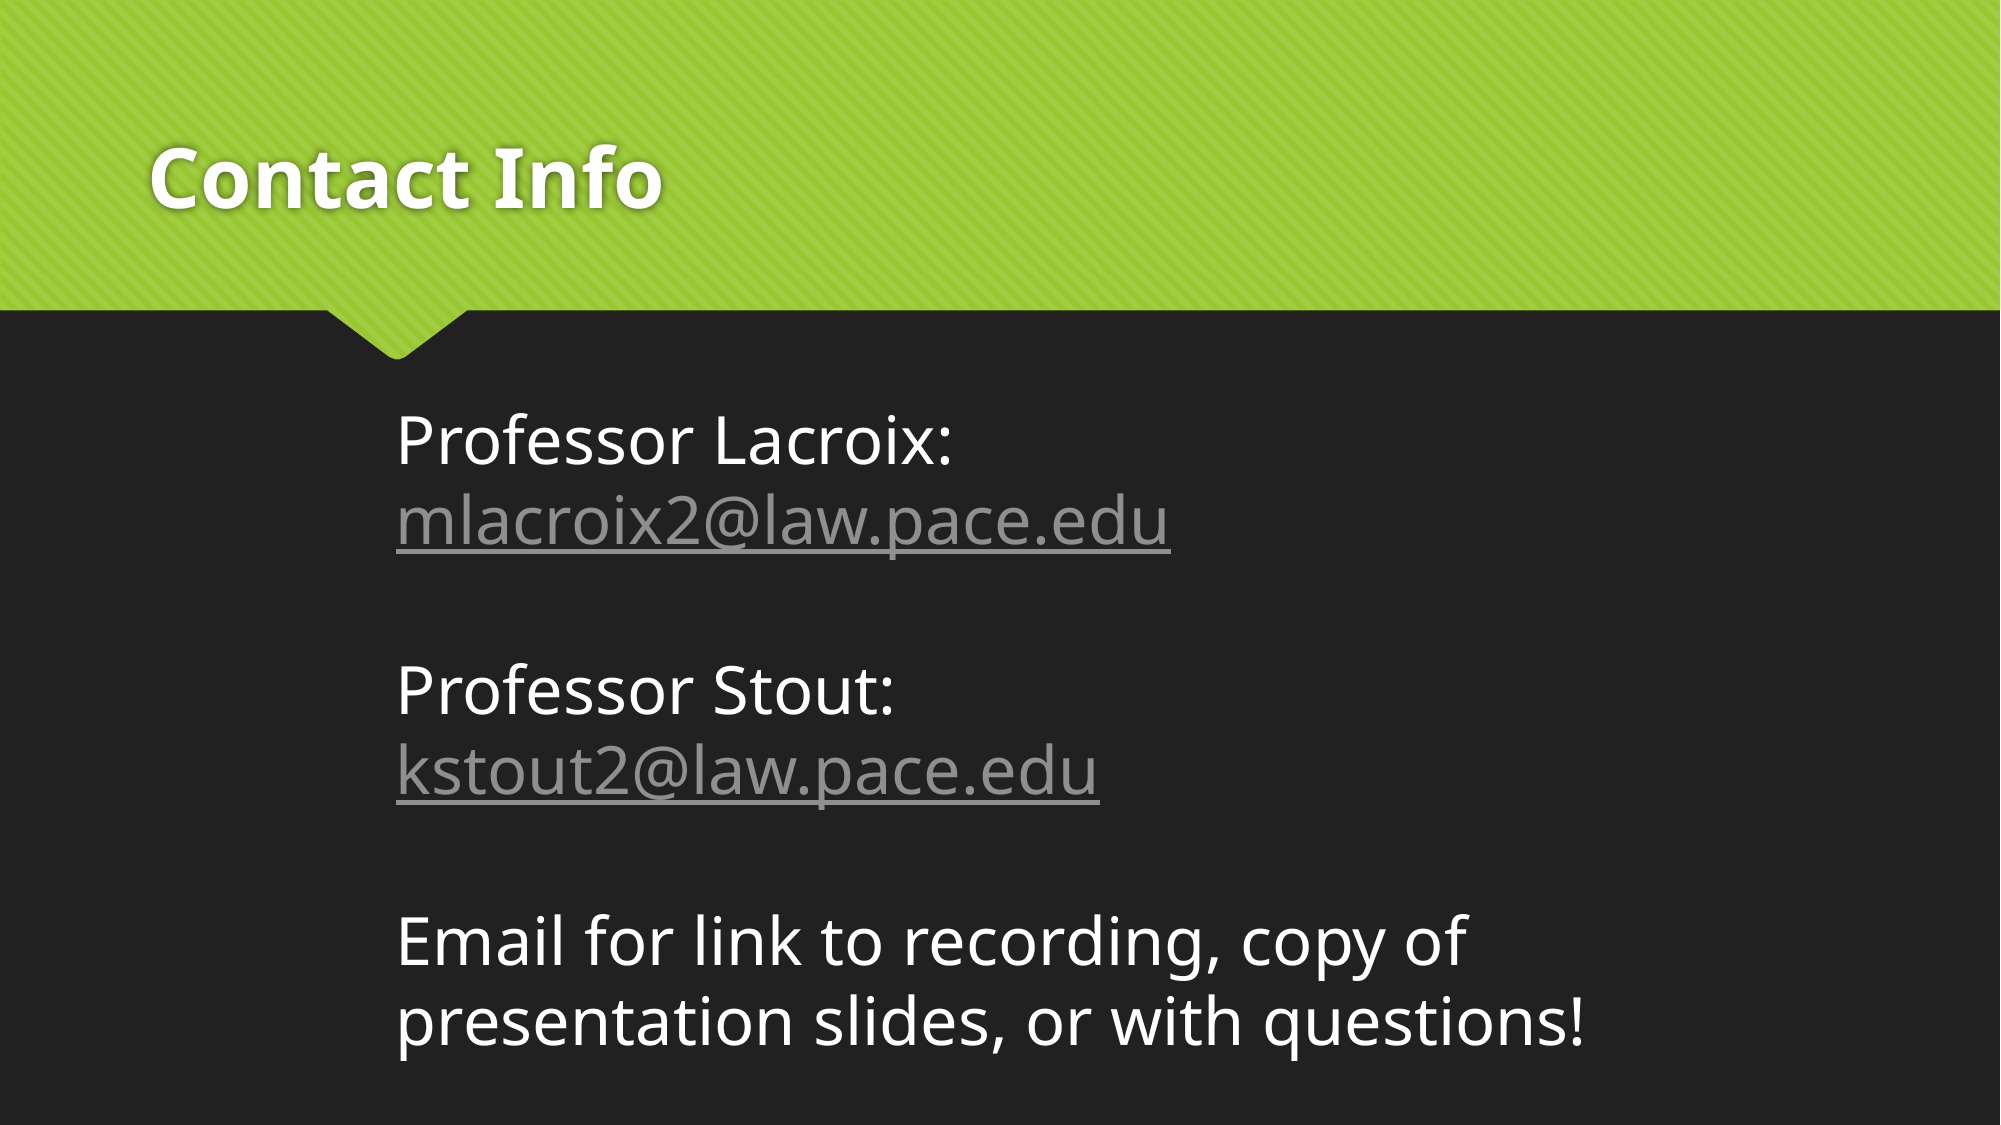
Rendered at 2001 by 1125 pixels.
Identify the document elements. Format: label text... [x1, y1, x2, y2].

text_box Professor Lacroix: mlacroix2@law.pace.edu Professor Stout: kstout2@law.pace.edu Email for link to recording, copy of presentation slides, or with questions! [381, 390, 1658, 1067]
title Contact Info [132, 73, 1868, 233]
